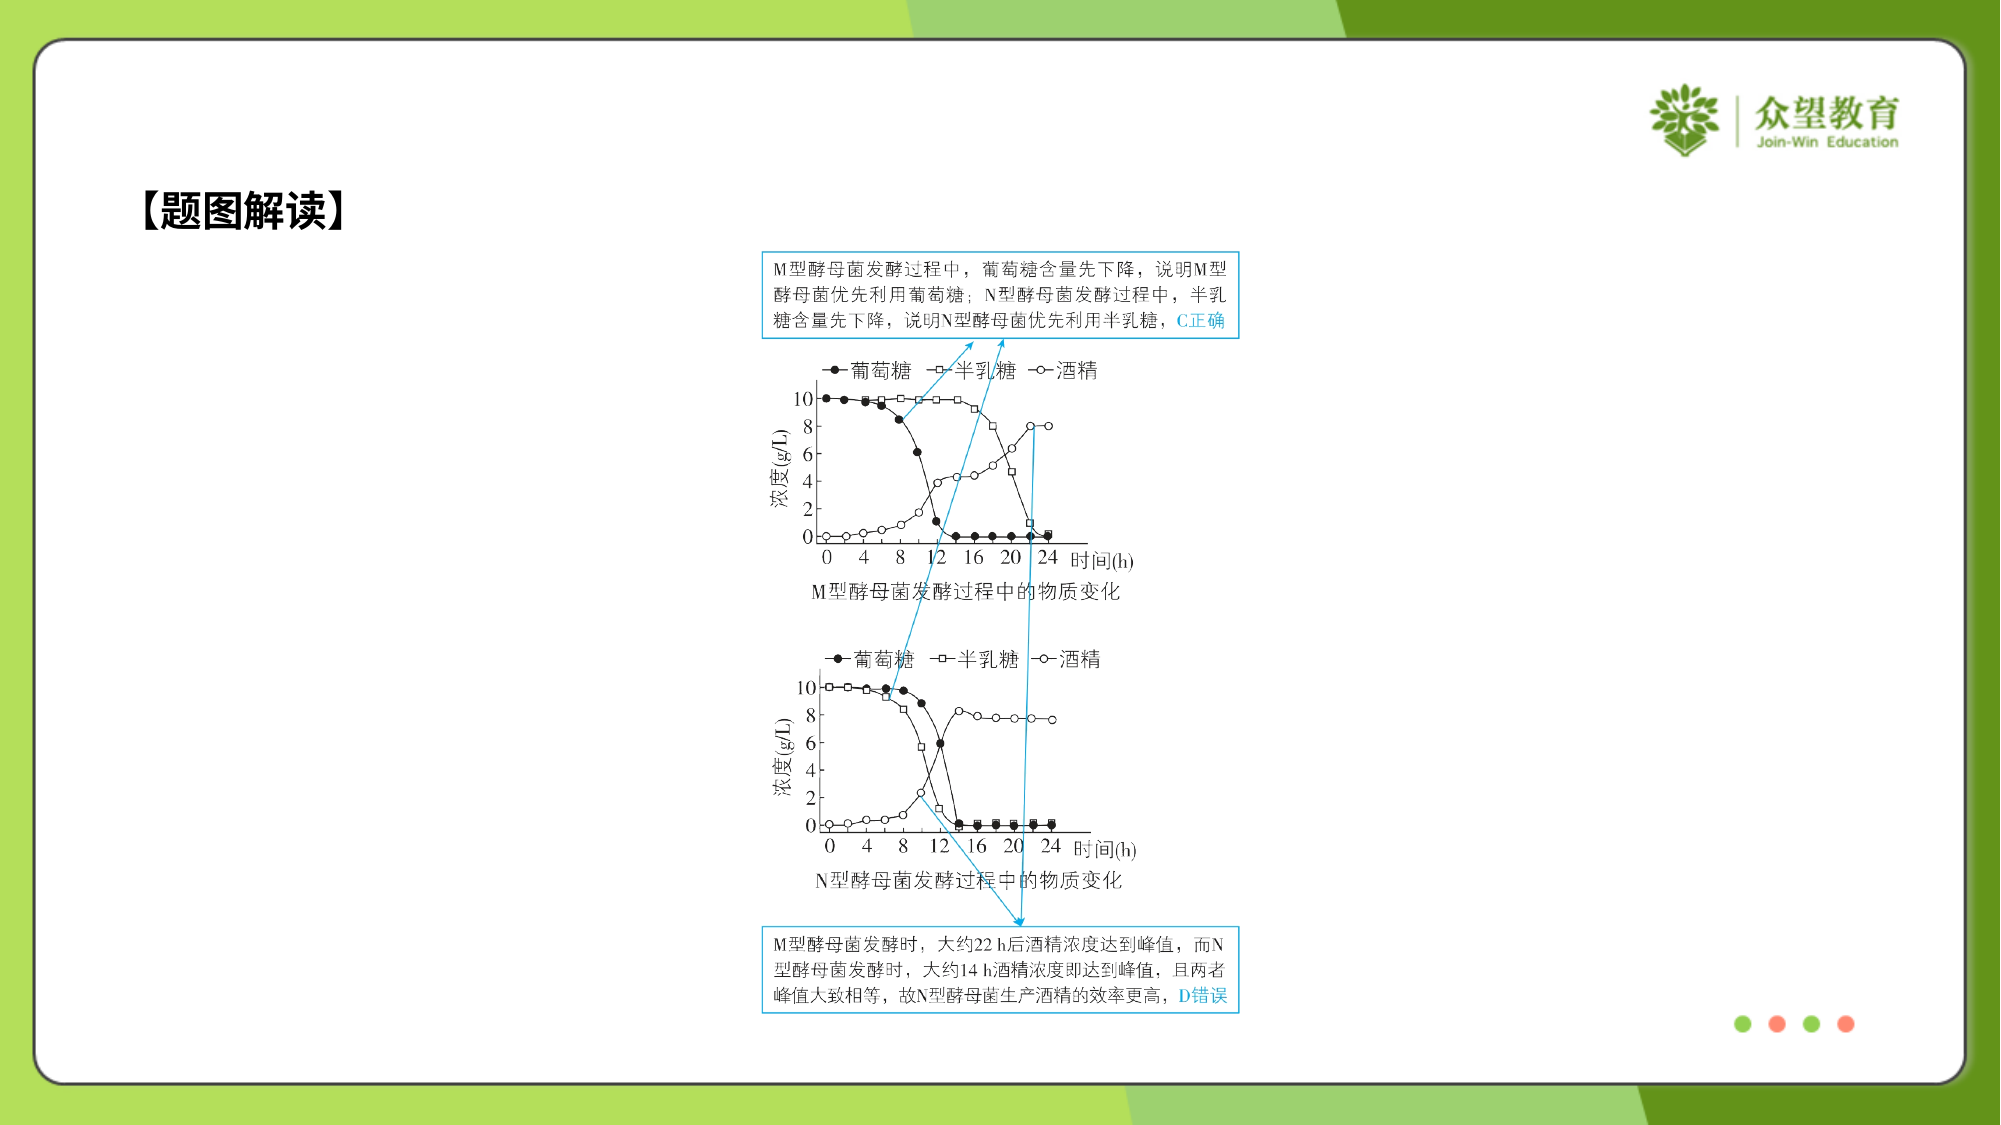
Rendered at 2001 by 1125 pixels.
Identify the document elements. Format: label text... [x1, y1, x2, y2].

text_box 【题图解读】 [118, 159, 1883, 227]
picture [0, 0, 2000, 1125]
